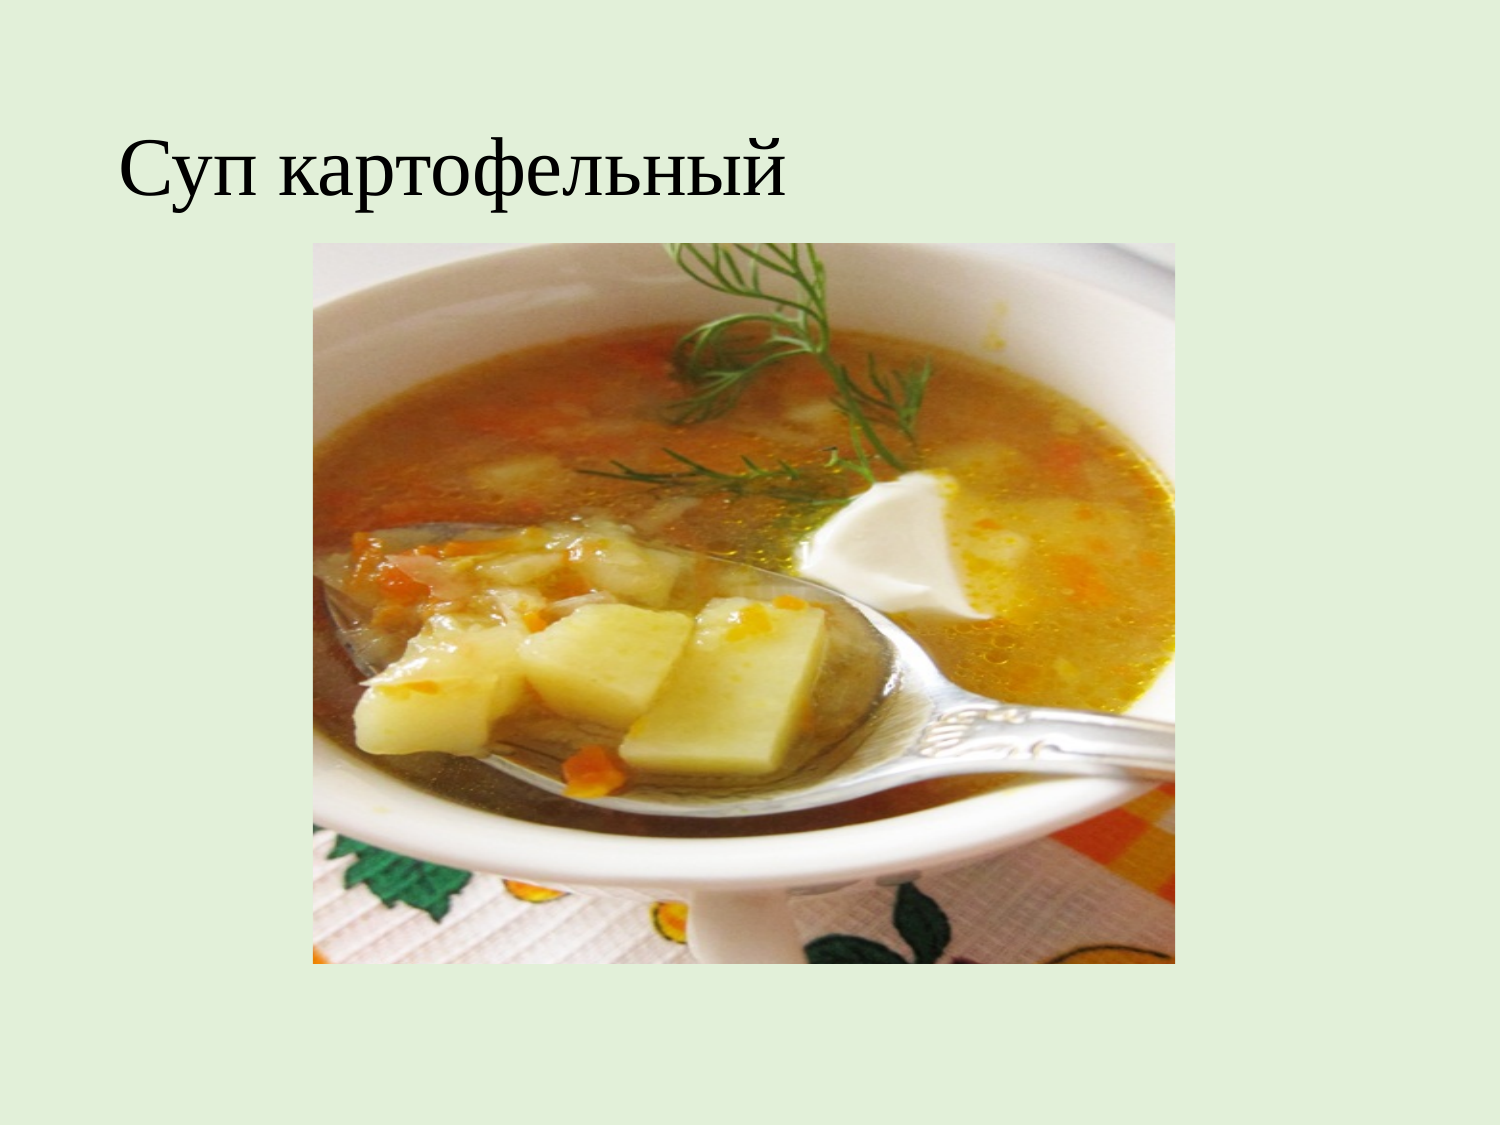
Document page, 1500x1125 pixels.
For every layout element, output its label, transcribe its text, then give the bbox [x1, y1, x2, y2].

title Суп картофельный [103, 59, 1397, 278]
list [312, 243, 1176, 964]
